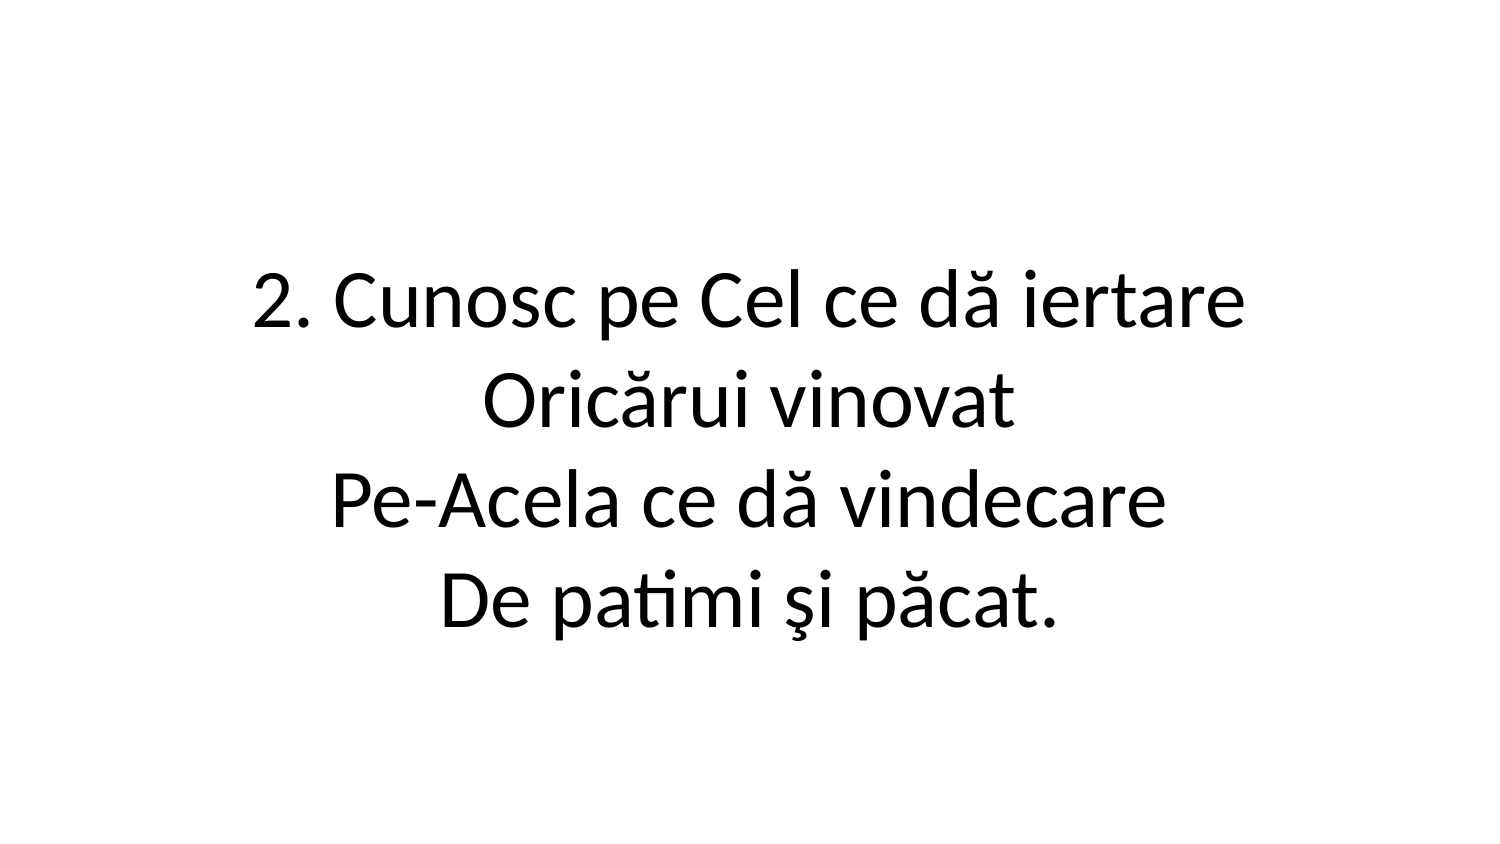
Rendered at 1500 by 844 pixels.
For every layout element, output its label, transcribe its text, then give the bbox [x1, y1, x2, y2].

text_box 2. Cunosc pe Cel ce dă iertare Oricărui vinovat Pe-Acela ce dă vindecare De patimi şi păcat. [237, 192, 1263, 652]
